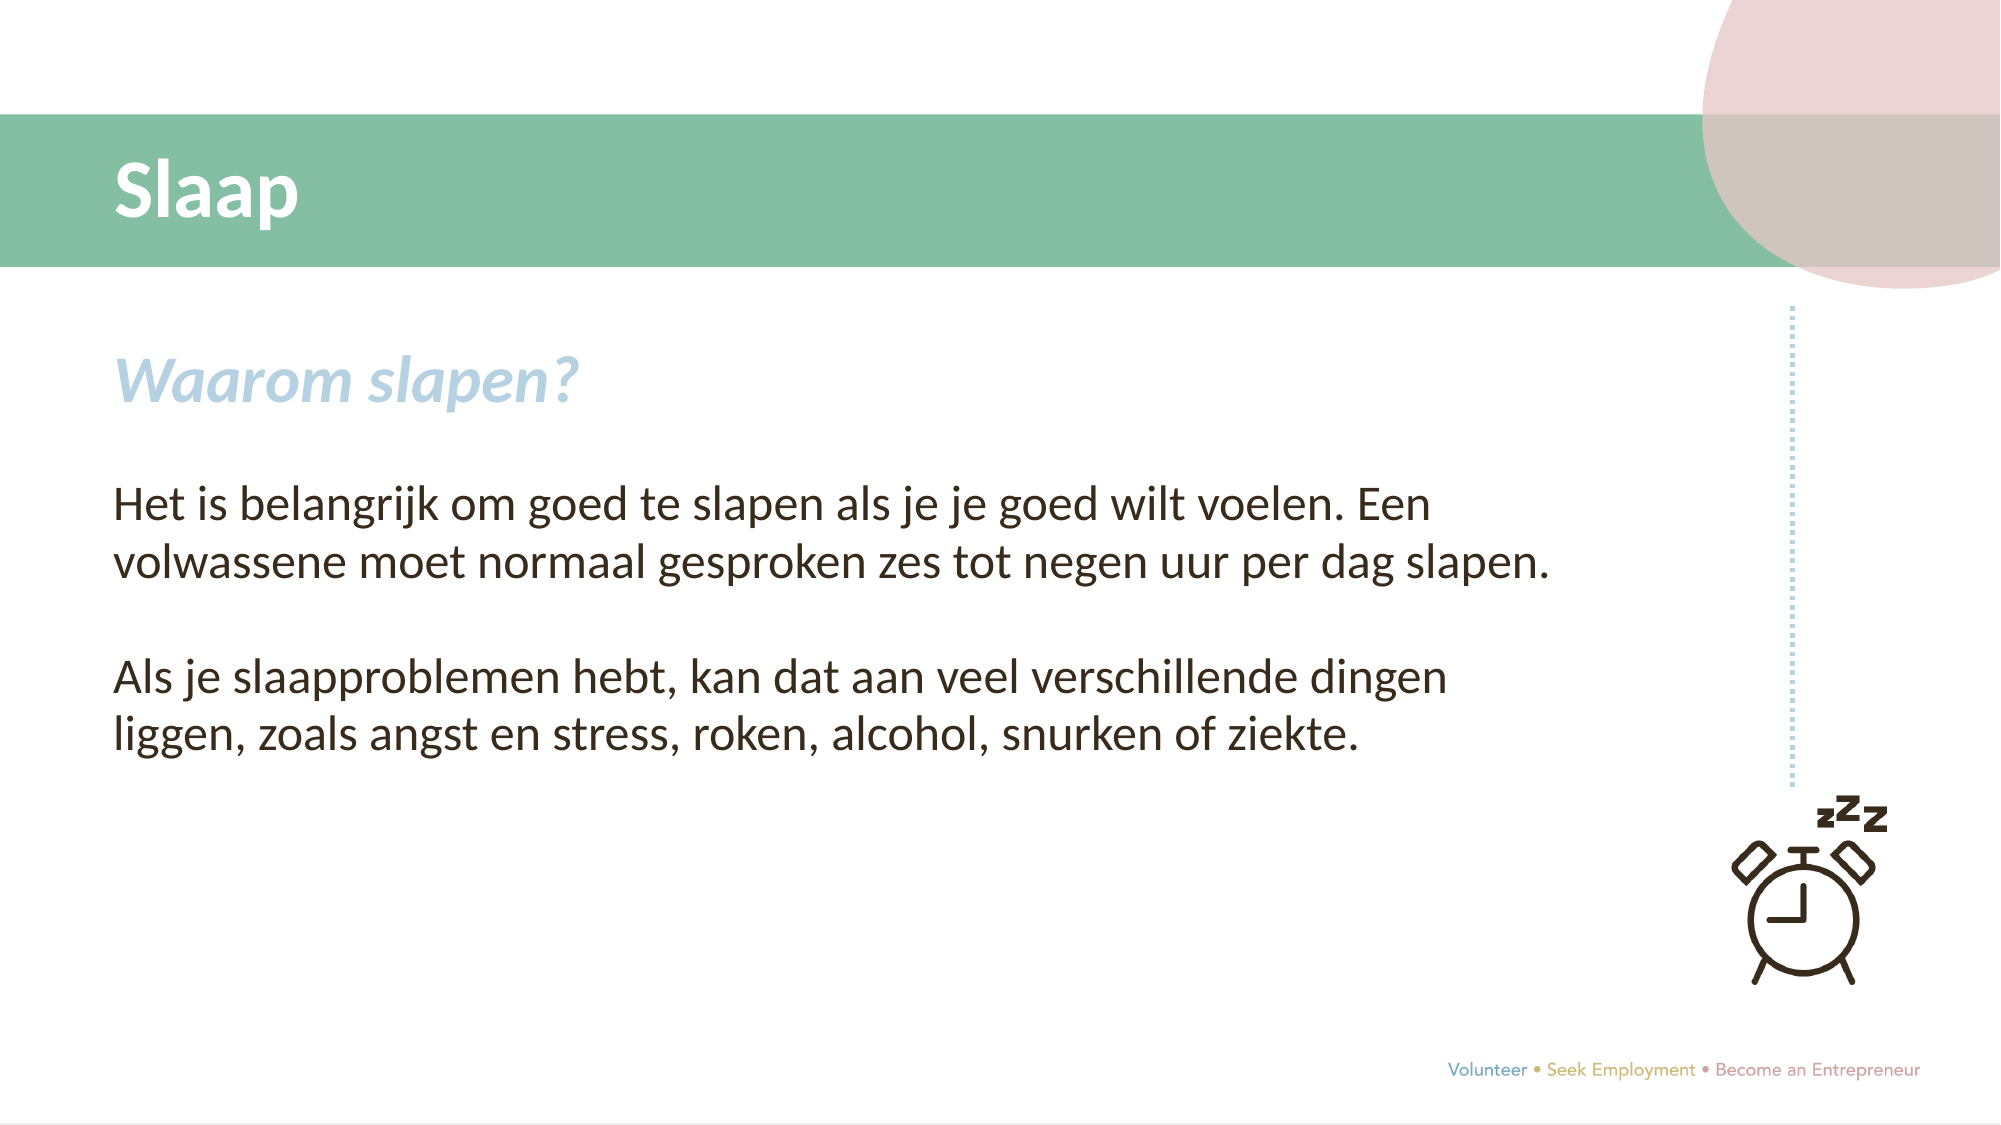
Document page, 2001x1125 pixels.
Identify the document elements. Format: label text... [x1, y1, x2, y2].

picture [1418, 1046, 1971, 1103]
text_box [0, 113, 1797, 268]
text_box Slaap [99, 147, 1312, 290]
text_box Waarom slapen? Het is belangrijk om goed te slapen als je je goed wilt voelen. Een volwassene moet normaal gesproken zes tot negen uur per dag slapen. Als je slaapproblemen hebt, kan dat aan veel verschillende dingen liggen, zoals angst en stress, roken, alcohol, snurken of ziekte. [98, 350, 1581, 975]
text_box [1702, 0, 2000, 289]
picture [1706, 788, 1909, 992]
